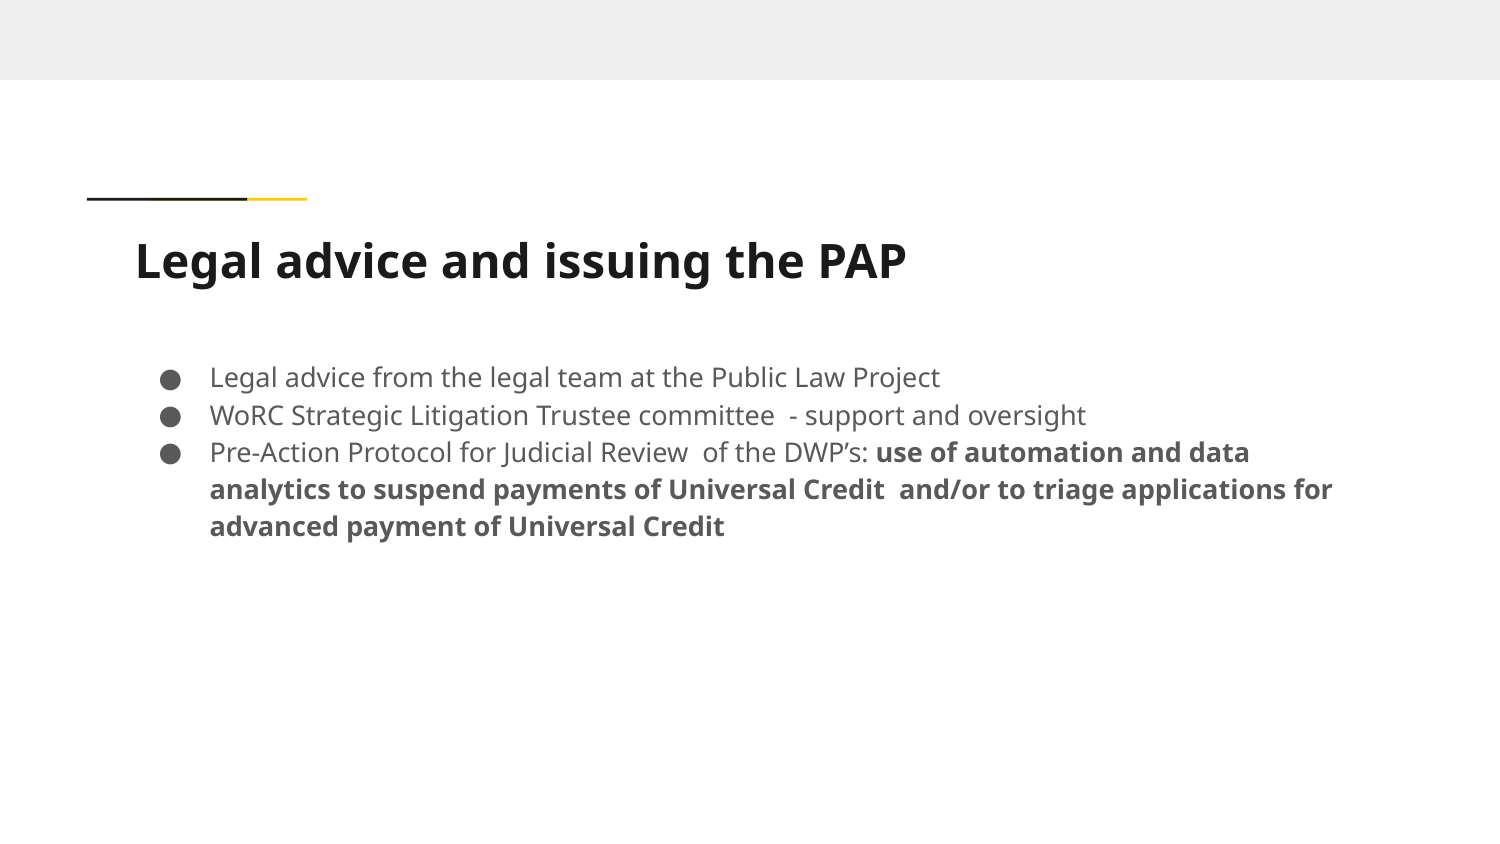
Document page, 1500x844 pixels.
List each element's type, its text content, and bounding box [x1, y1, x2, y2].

title Legal advice and issuing the PAP [119, 216, 1381, 305]
list Legal advice from the legal team at the Public Law Project WoRC Strategic Litigation Trustee committee - support and oversight Pre-Action Protocol for Judicial Review of the DWP’s: use of automation and data analytics to suspend payments of Universal Credit and/or to triage applications for advanced payment of Universal Credit [119, 341, 1381, 712]
